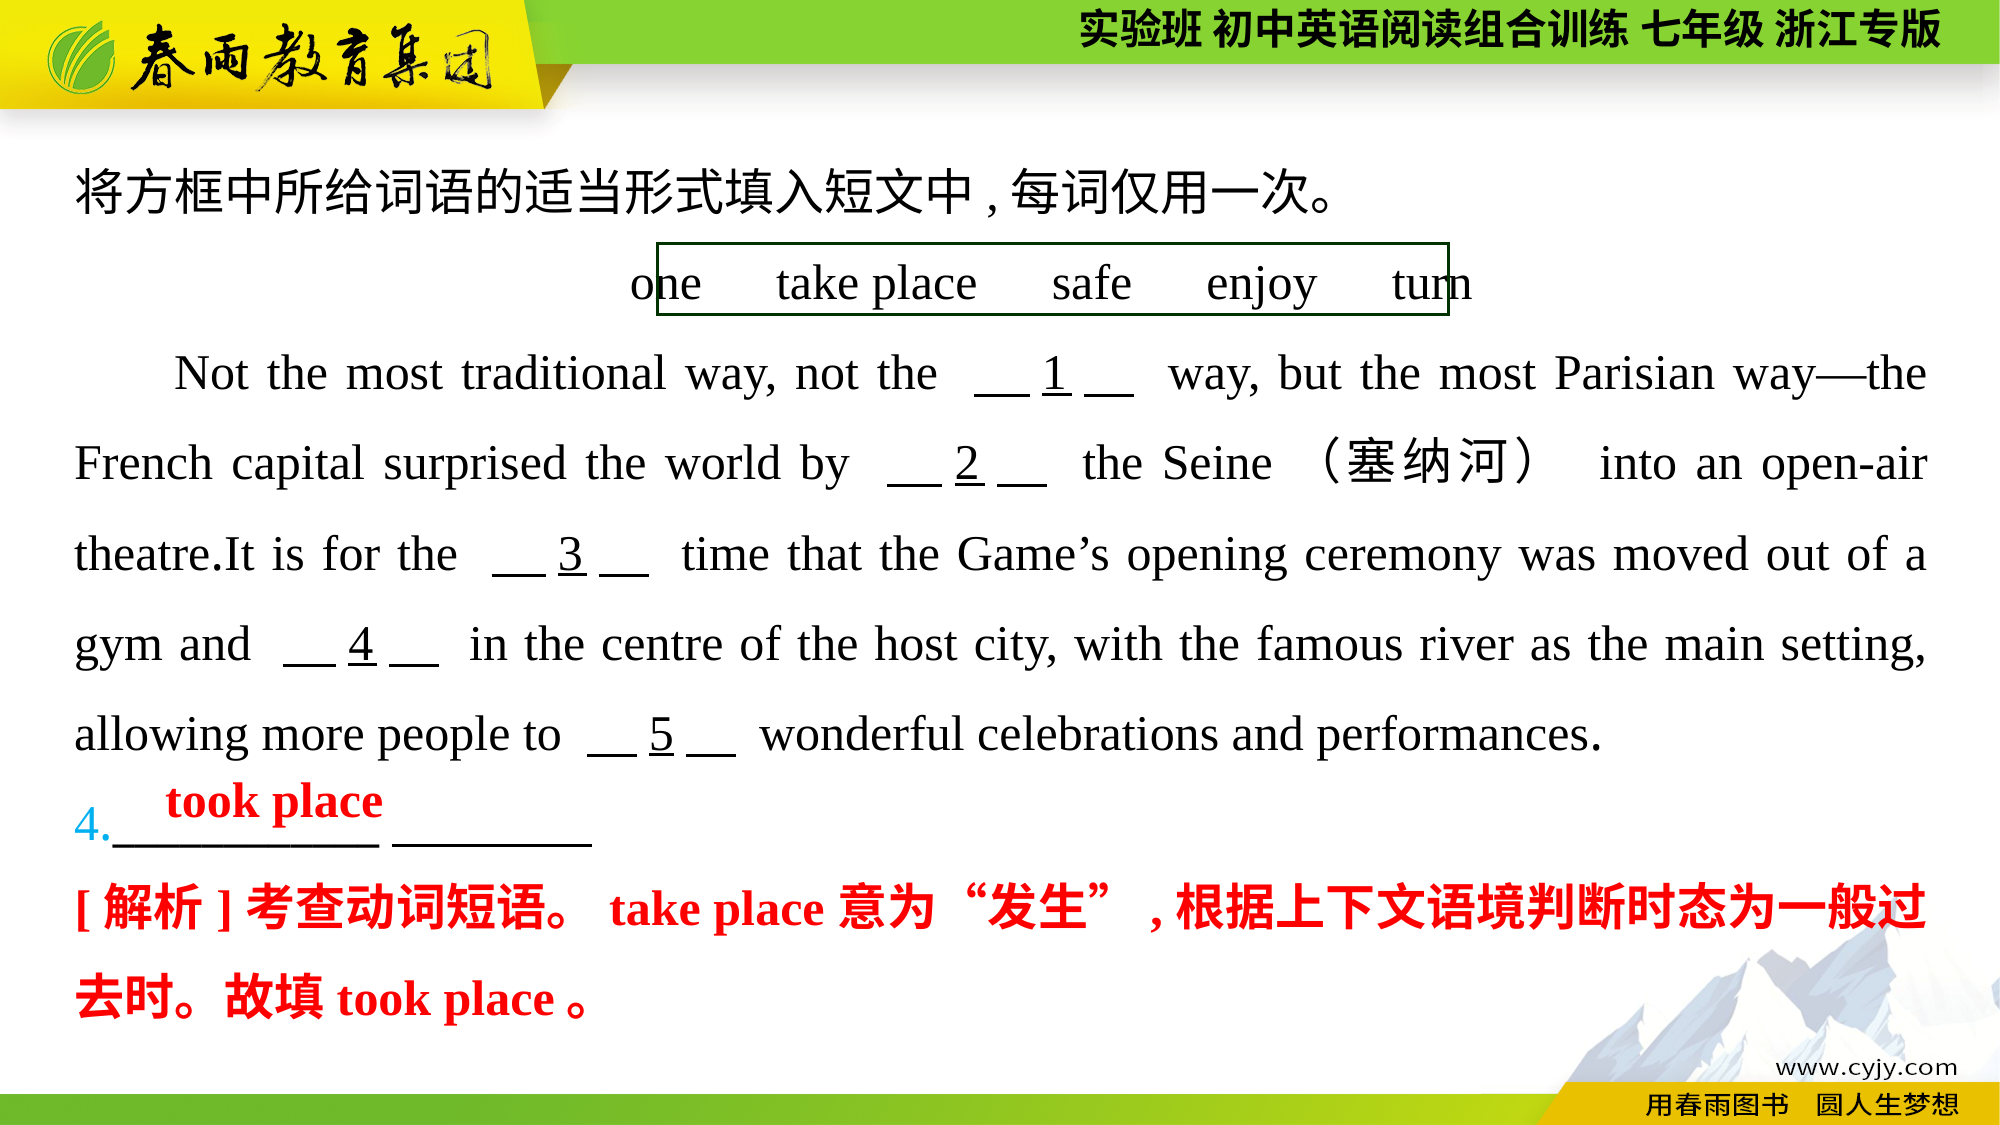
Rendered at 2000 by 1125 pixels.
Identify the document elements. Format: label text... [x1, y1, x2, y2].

text_box [657, 243, 1449, 315]
list 将方框中所给词语的适当形式填入短文中,每词仅用一次。 one take place safe enjoy turn Not the most traditional way, not the 1 way, but the most Parisian way—the French capital surprised the world by 2 the Seine（塞纳河） into an open-air theatre.It is for the 3 time that the Game’s opening ceremony was moved out of a gym and 4 in the centre of the host city, with the famous river as the main setting, allowing more people to 5 wonderful celebrations and performances. 4.____________ [59, 122, 1944, 838]
text_box [解析]考查动词短语。take place意为“发生”,根据上下文语境判断时态为一般过去时。故填took place。 [59, 838, 1944, 1033]
text_box took place [150, 760, 399, 835]
picture [0, 0, 2000, 1125]
